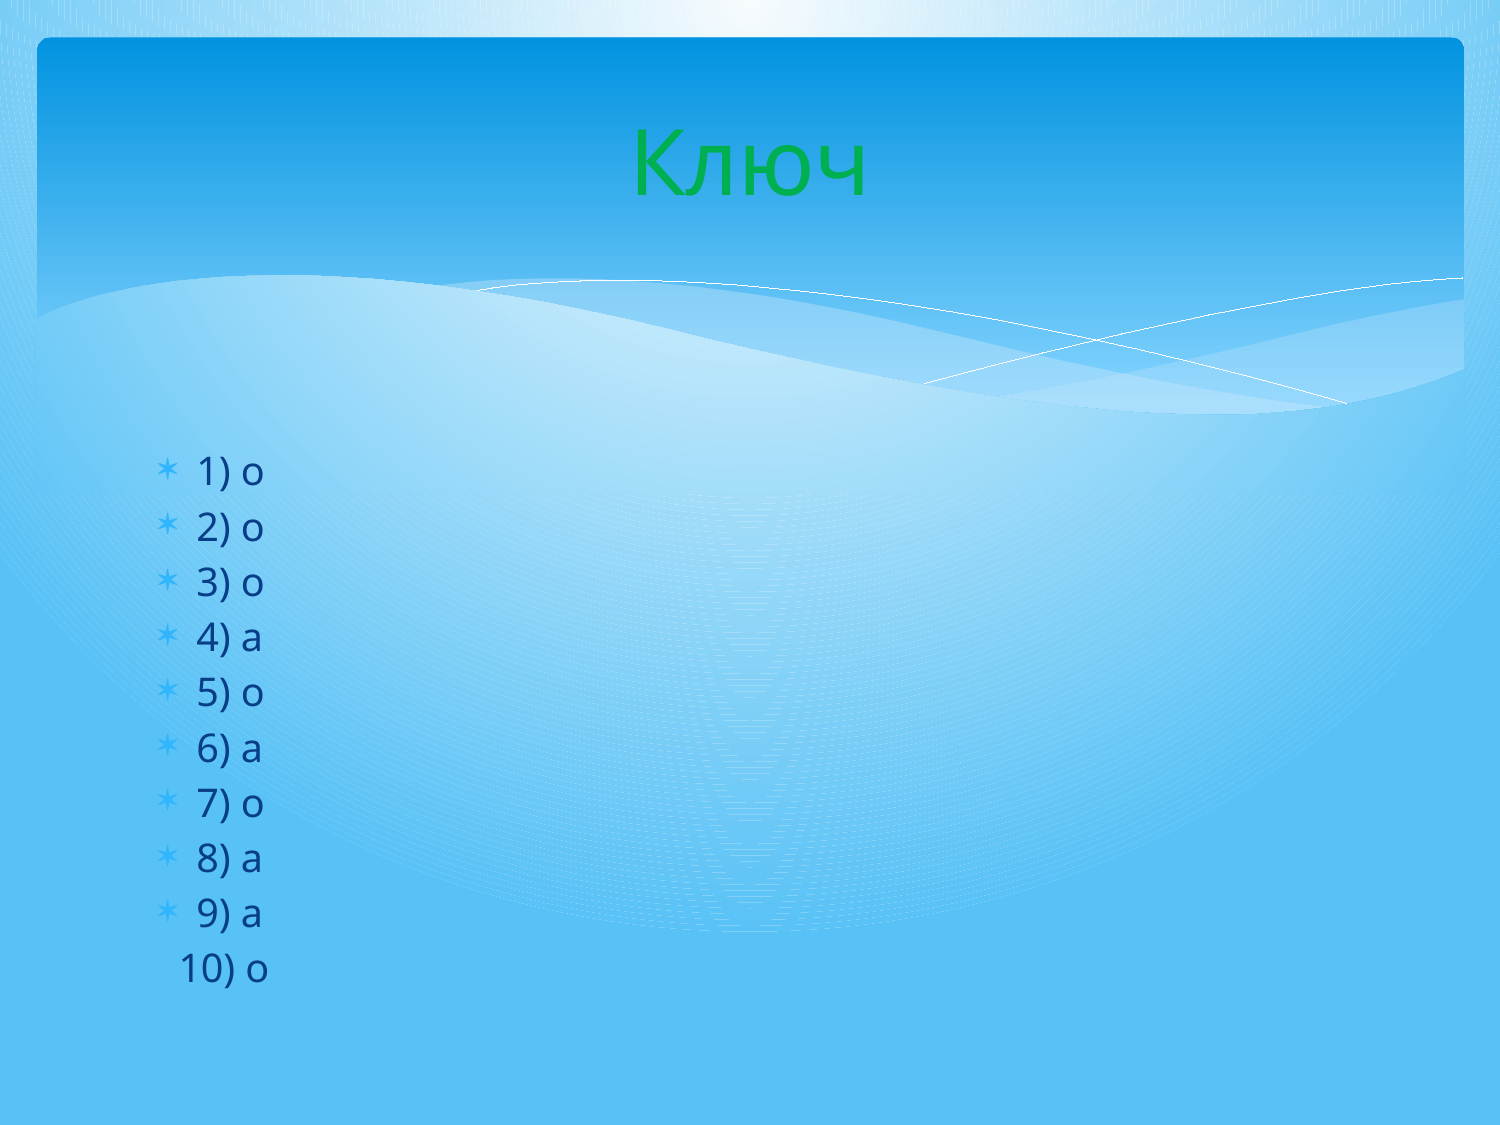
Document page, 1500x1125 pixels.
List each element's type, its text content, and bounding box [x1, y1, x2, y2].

list 1) о 2) о 3) о 4) а 5) о 6) а 7) о 8) а 9) а 10) о [143, 438, 1359, 1005]
title Ключ [75, 55, 1425, 261]
